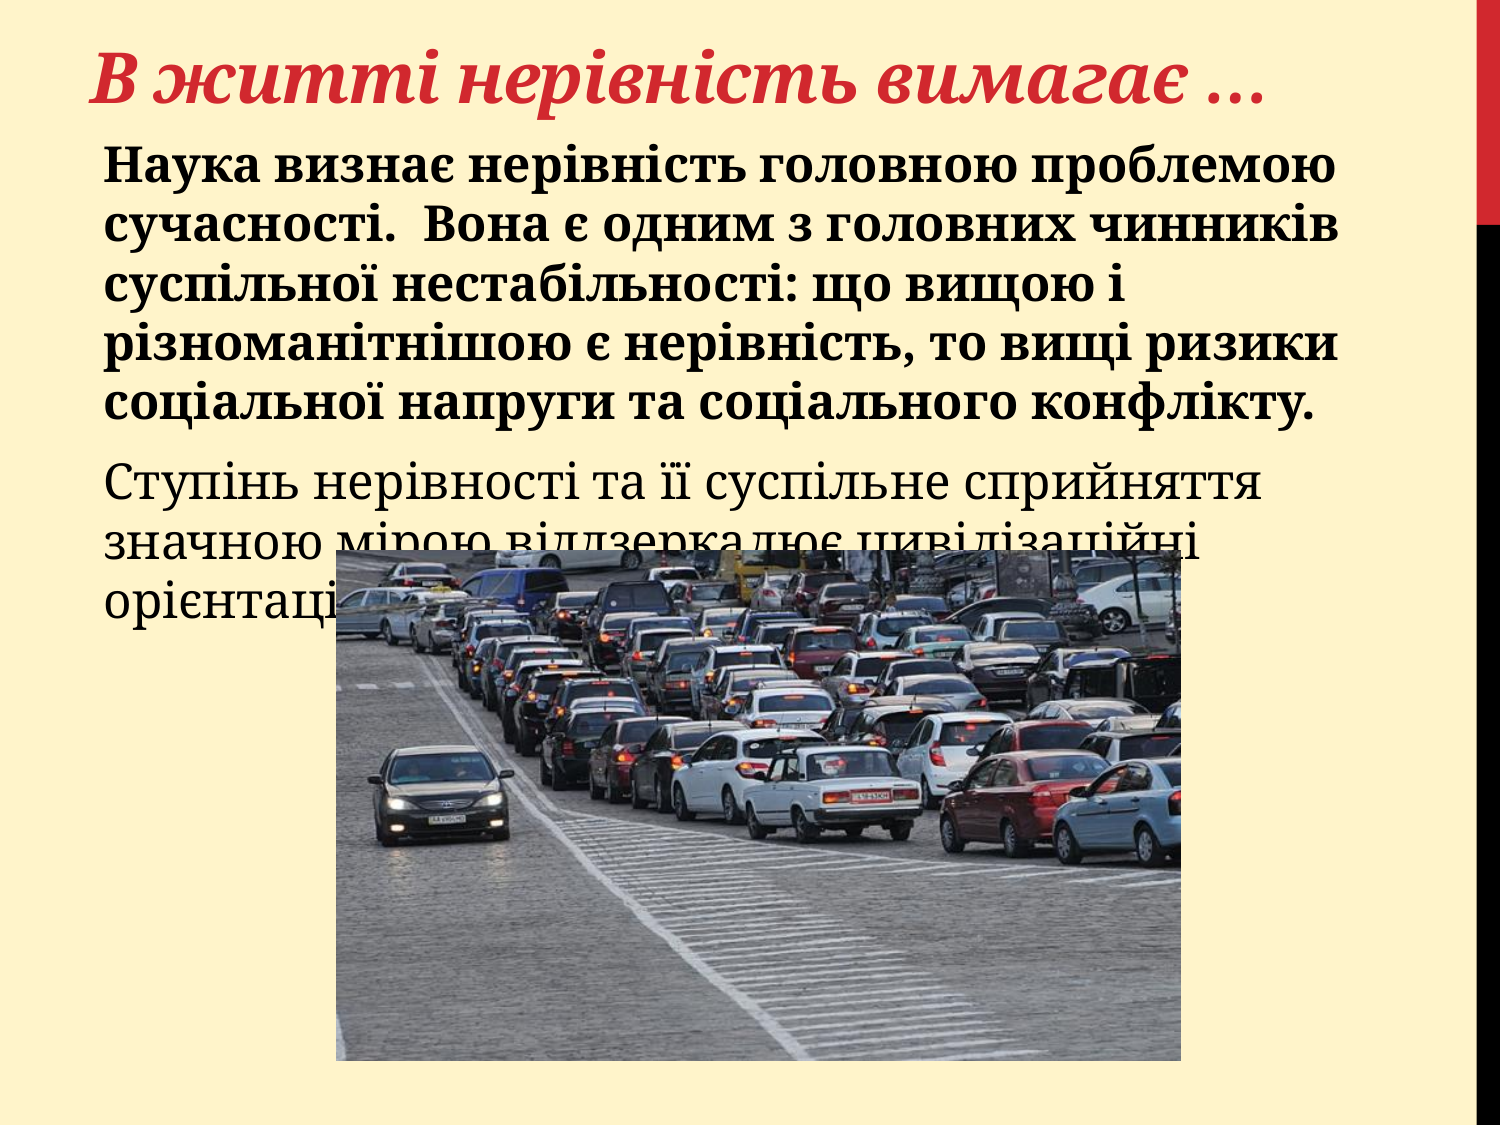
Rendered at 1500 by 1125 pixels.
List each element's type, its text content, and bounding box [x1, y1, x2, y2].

picture [336, 550, 1181, 1062]
list Наука визнає нерівність головною проблемою сучасності. Вона є одним з головних чинників суспільної нестабільності: що вищою і різноманітнішою є нерівність, то вищі ризики соціальної напруги та соціального конфлікту. Ступінь нерівності та її суспільне сприйняття значною мірою віддзеркалює цивілізаційні орієнтації населення [88, 125, 1424, 646]
title В житті нерівність вимагає … [75, 25, 1471, 126]
